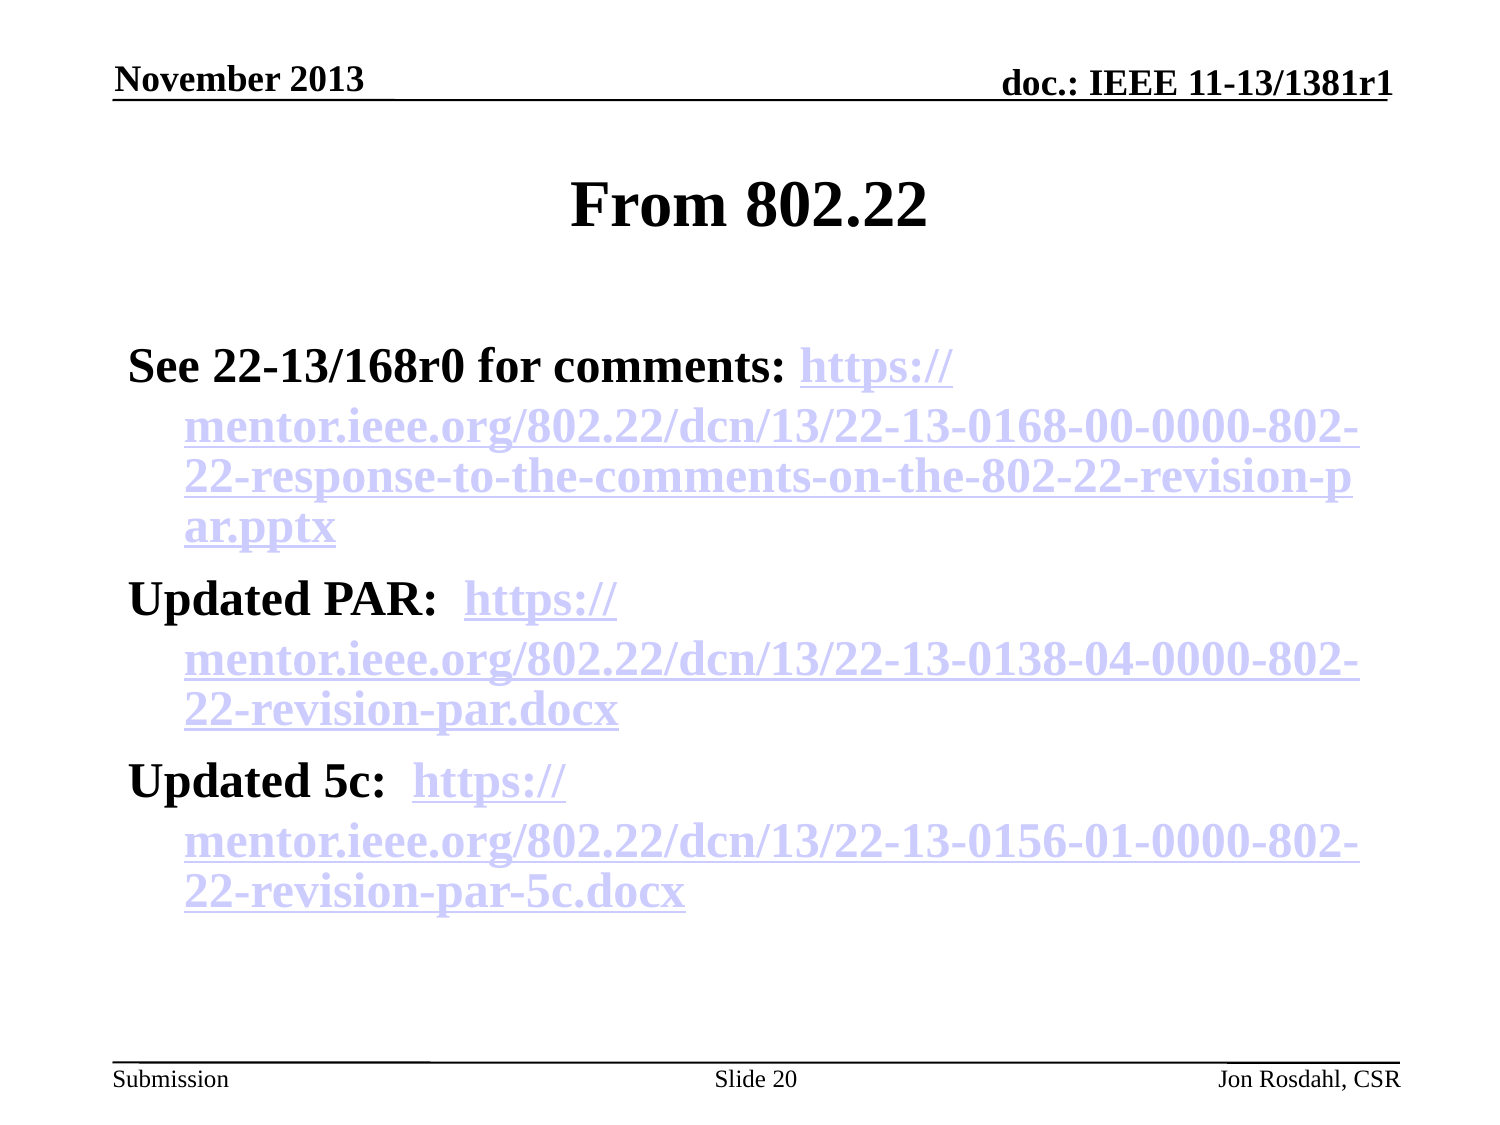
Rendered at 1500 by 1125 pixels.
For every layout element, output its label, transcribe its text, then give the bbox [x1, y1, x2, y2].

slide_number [114, 54, 423, 100]
title From 802.22 [112, 112, 1388, 288]
list See 22-13/168r0 for comments: https://mentor.ieee.org/802.22/dcn/13/22-13-0168-00-0000-802-22-response-to-the-comments-on-the-802-22-revision-par.pptx Updated PAR: https://mentor.ieee.org/802.22/dcn/13/22-13-0138-04-0000-802-22-revision-par.docx Updated 5c: https://mentor.ieee.org/802.22/dcn/13/22-13-0156-01-0000-802-22-revision-par-5c.docx [112, 324, 1388, 1000]
slide_number Slide 20 [712, 1061, 800, 1123]
footer Jon Rosdahl, CSR [878, 1061, 1402, 1093]
